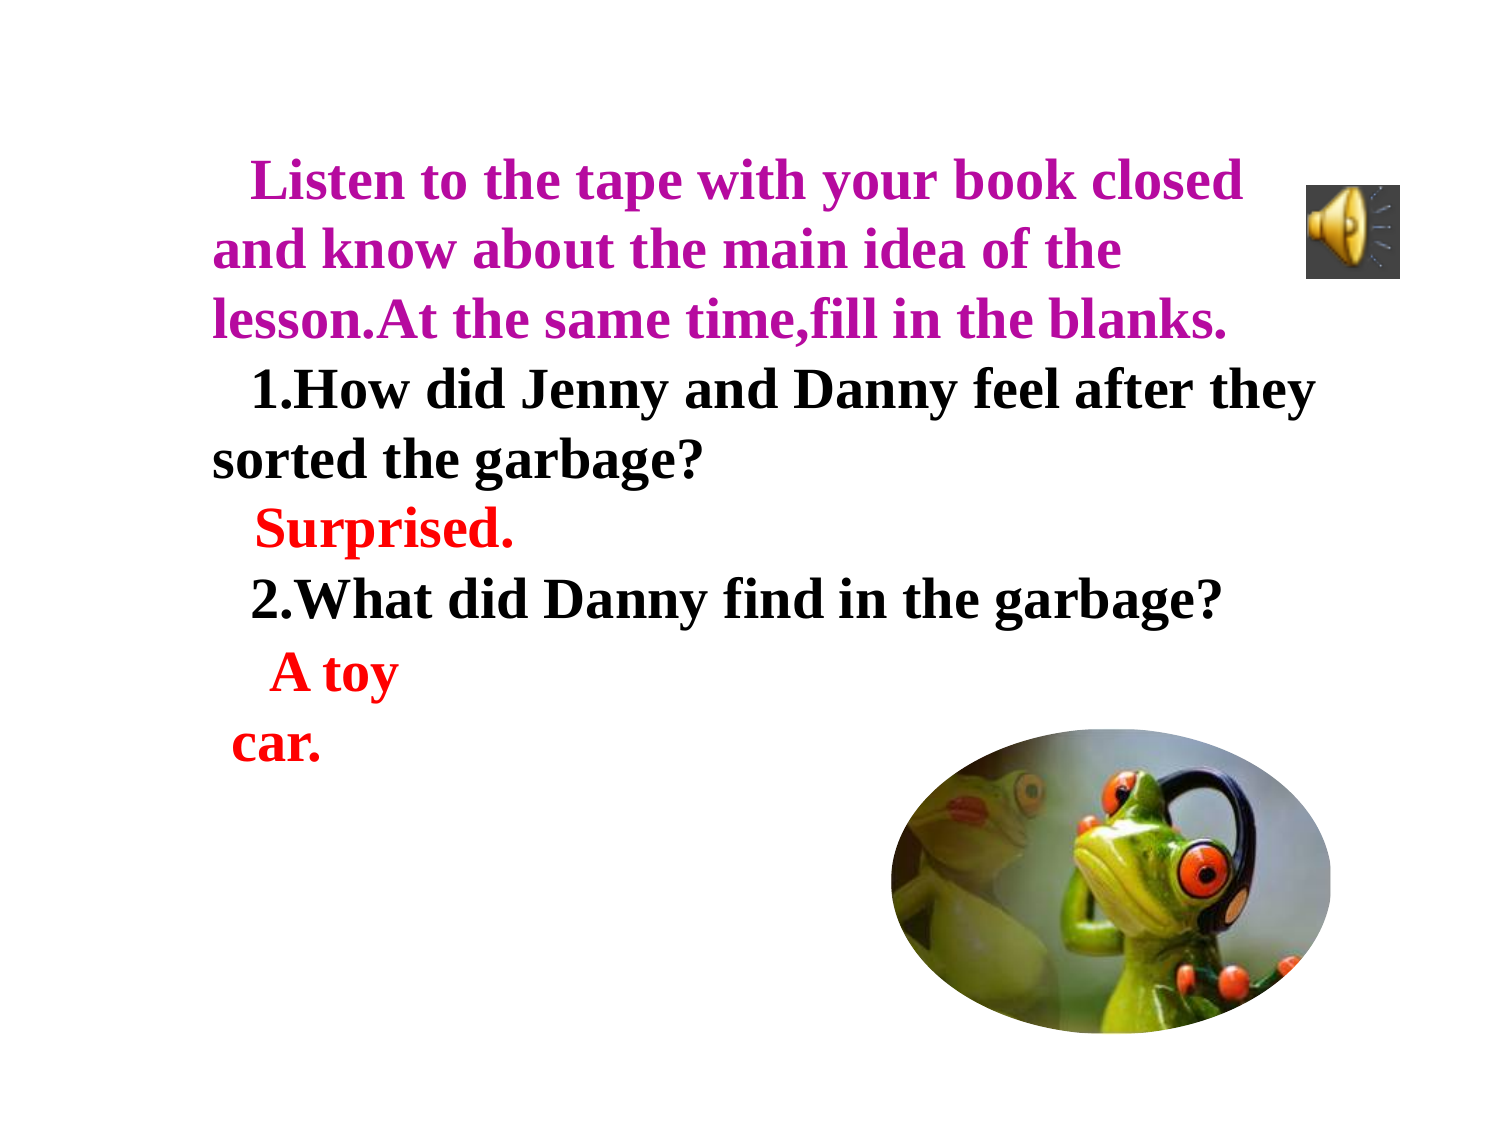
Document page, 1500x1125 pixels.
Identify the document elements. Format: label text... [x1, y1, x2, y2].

text_box Surprised. [239, 481, 531, 567]
picture [890, 728, 1333, 1035]
text_box Listen to the tape with your book closed and know about the main idea of the lesson.At the same time,fill in the blanks. 1.How did Jenny and Danny feel after they sorted the garbage? 2.What did Danny find in the garbage? [197, 133, 1332, 778]
text_box A toy car. [216, 625, 483, 711]
picture [1304, 184, 1402, 281]
